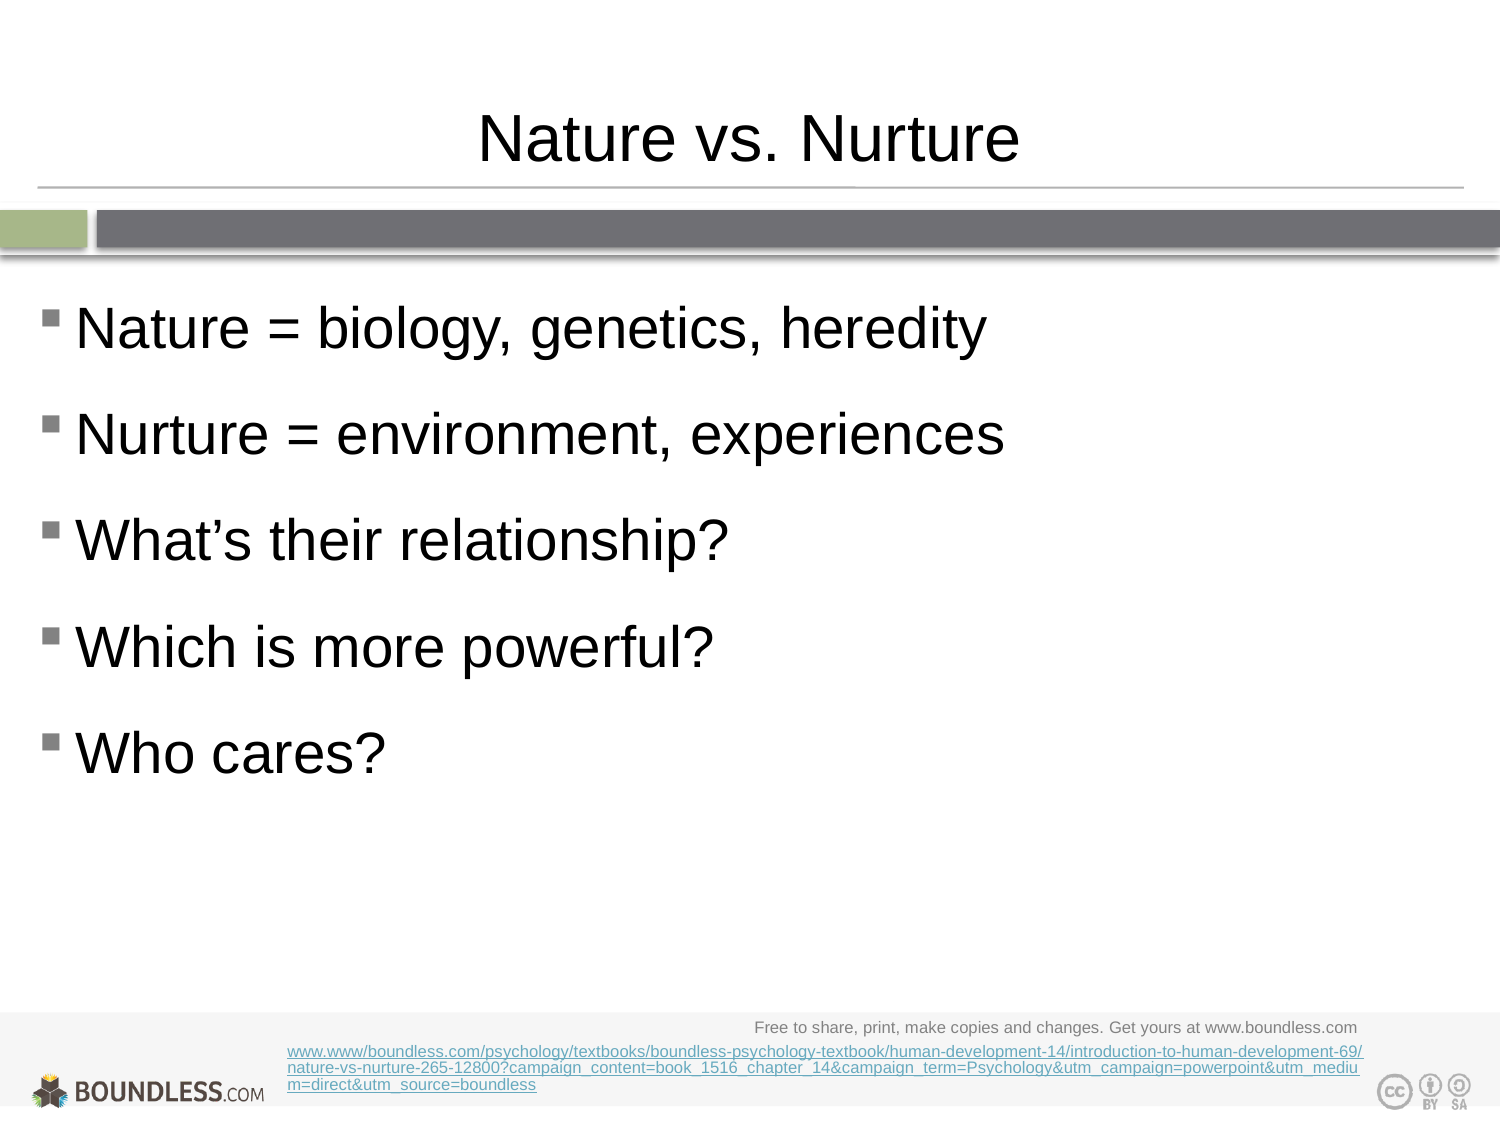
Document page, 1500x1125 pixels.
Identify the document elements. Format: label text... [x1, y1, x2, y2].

text_box Free to share, print, make copies and changes. Get yours at www.boundless.com [650, 1016, 1359, 1040]
picture [30, 1072, 265, 1109]
picture [1372, 1070, 1476, 1113]
list Nature = biology, genetics, heredity Nurture = environment, experiences What’s their relationship? Which is more powerful? Who cares? [37, 262, 1438, 1012]
title Nature vs. Nurture [37, 62, 1463, 175]
text_box www.www/boundless.com/psychology/textbooks/boundless-psychology-textbook/human-development-14/introduction-to-human-development-69/nature-vs-nurture-265-12800?campaign_content=book_1516_chapter_14&campaign_term=Psychology&utm_campaign=powerpoint&utm_medium=direct&utm_source=boundless [287, 1040, 1373, 1079]
text_box [0, 1012, 1500, 1107]
